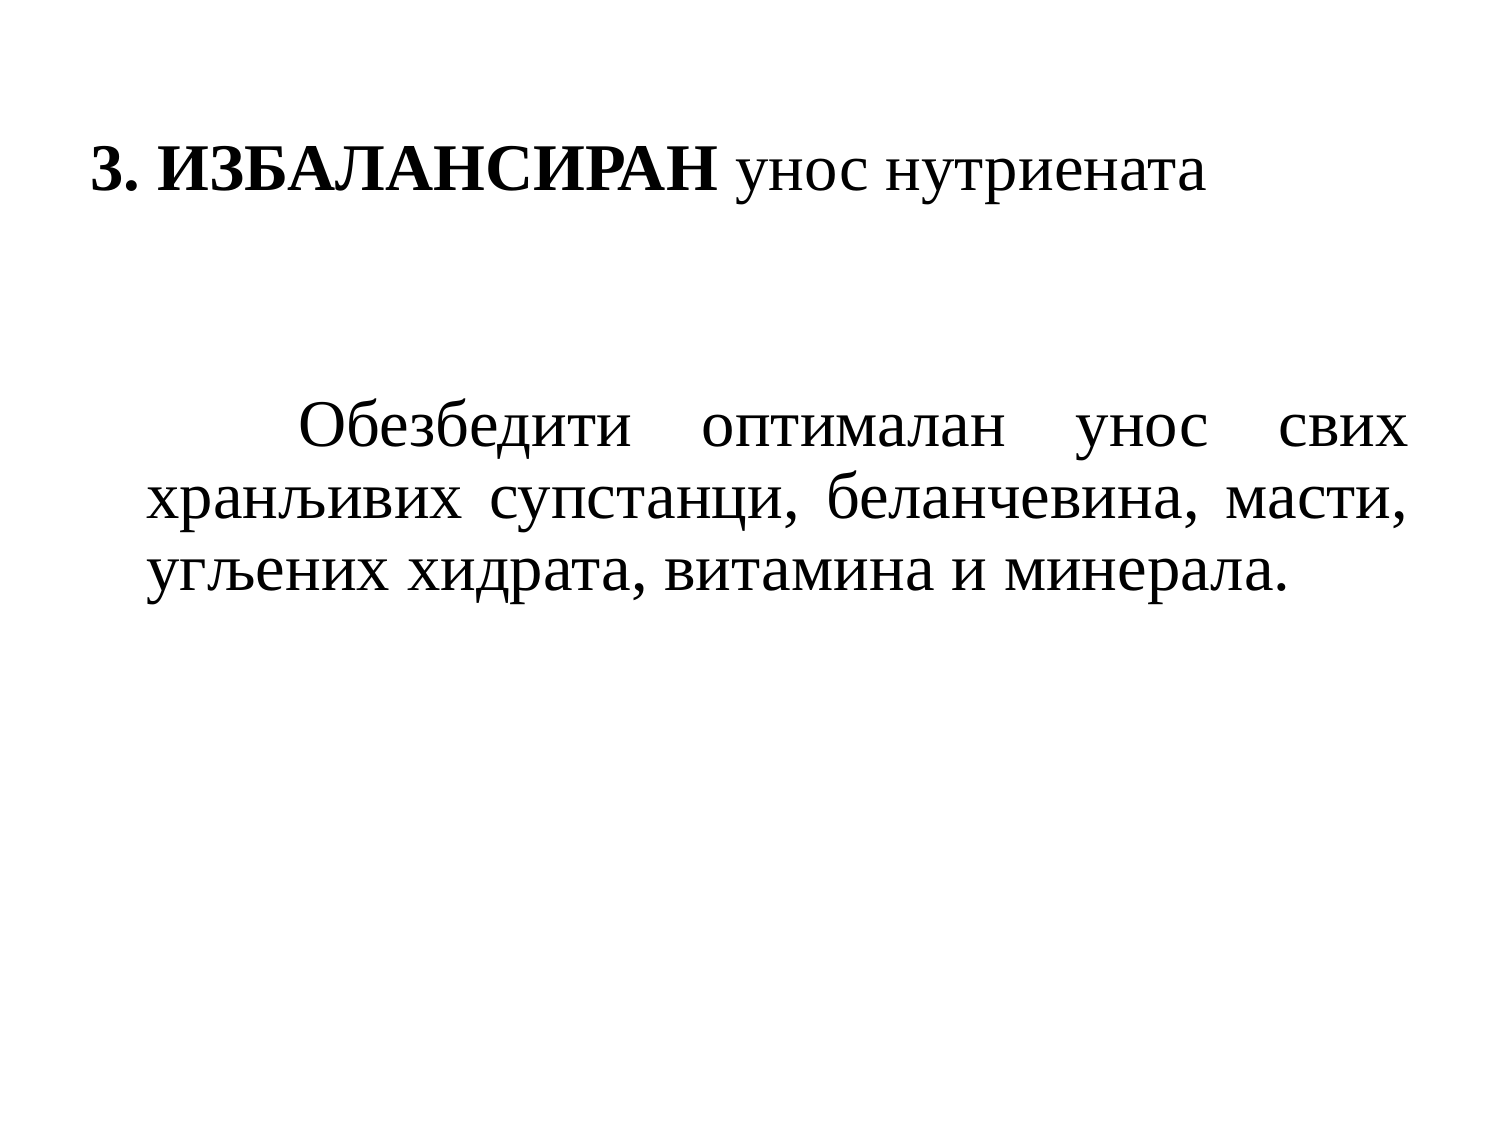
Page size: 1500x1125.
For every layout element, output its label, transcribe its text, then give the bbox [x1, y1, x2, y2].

list 3. ИЗБАЛАНСИРАН унос нутриената Обезбедити оптималан унос свих хранљивих супстанци, беланчевина, масти, угљених хидрата, витамина и минерала. [75, 125, 1425, 1006]
